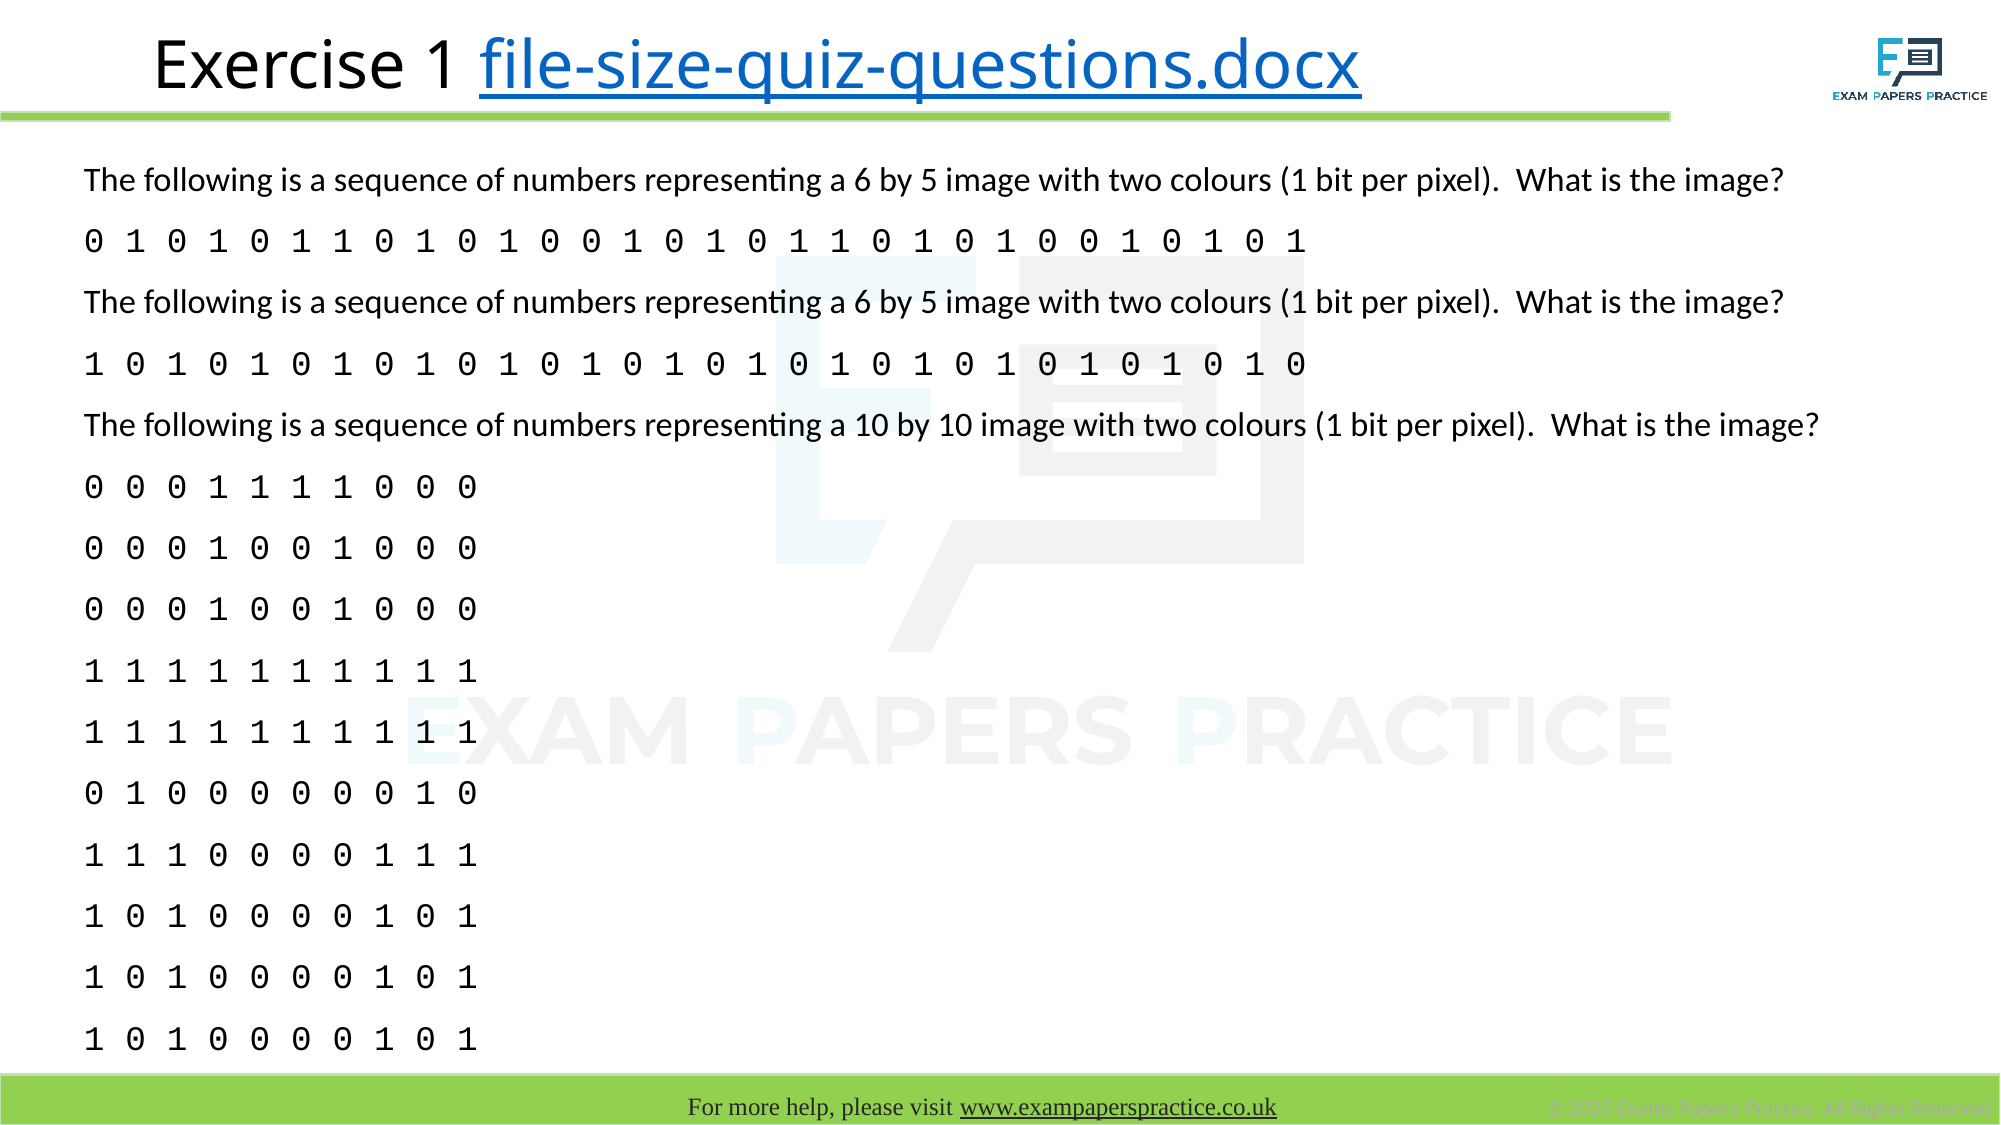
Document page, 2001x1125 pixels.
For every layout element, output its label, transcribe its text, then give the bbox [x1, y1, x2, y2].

list The following is a sequence of numbers representing a 6 by 5 image with two colours (1 bit per pixel). What is the image? 0 1 0 1 0 1 1 0 1 0 1 0 0 1 0 1 0 1 1 0 1 0 1 0 0 1 0 1 0 1 The following is a sequence of numbers representing a 6 by 5 image with two colours (1 bit per pixel). What is the image? 1 0 1 0 1 0 1 0 1 0 1 0 1 0 1 0 1 0 1 0 1 0 1 0 1 0 1 0 1 0 The following is a sequence of numbers representing a 10 by 10 image with two colours (1 bit per pixel). What is the image? 0 0 0 1 1 1 1 0 0 0 0 0 0 1 0 0 1 0 0 0 0 0 0 1 0 0 1 0 0 0 1 1 1 1 1 1 1 1 1 1 1 1 1 1 1 1 1 1 1 1 0 1 0 0 0 0 0 0 1 0 1 1 1 0 0 0 0 1 1 1 1 0 1 0 0 0 0 1 0 1 1 0 1 0 0 0 0 1 0 1 1 0 1 0 0 0 0 1 0 1 [69, 141, 1863, 1125]
title Exercise 1 file-size-quiz-questions.docx [137, 59, 1863, 70]
